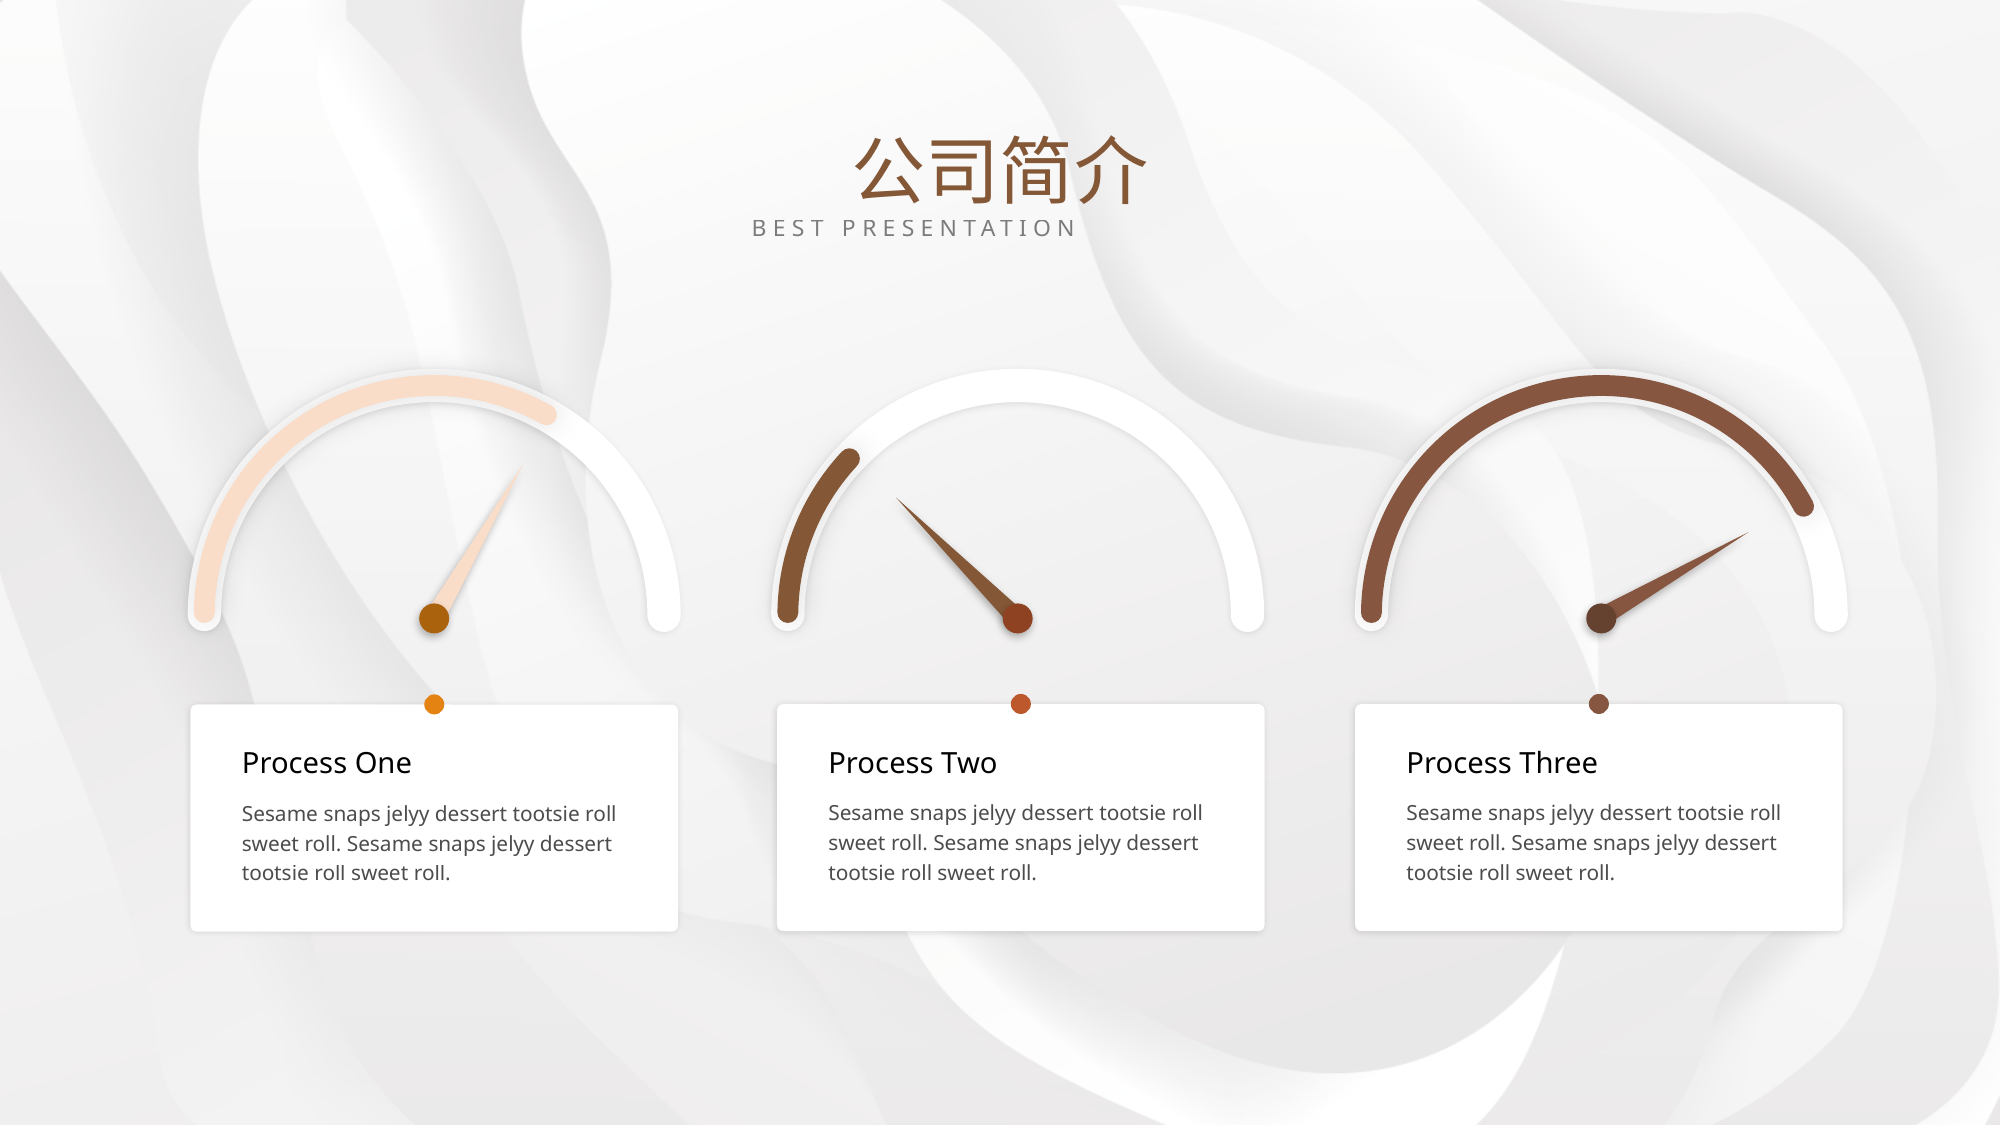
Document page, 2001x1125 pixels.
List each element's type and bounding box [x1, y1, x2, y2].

picture [0, 0, 2000, 1125]
text_box [204, 385, 664, 694]
text_box [1371, 385, 1832, 693]
text_box [190, 694, 679, 932]
text_box [1355, 693, 1843, 932]
text_box [787, 385, 1248, 693]
text_box [777, 693, 1265, 932]
